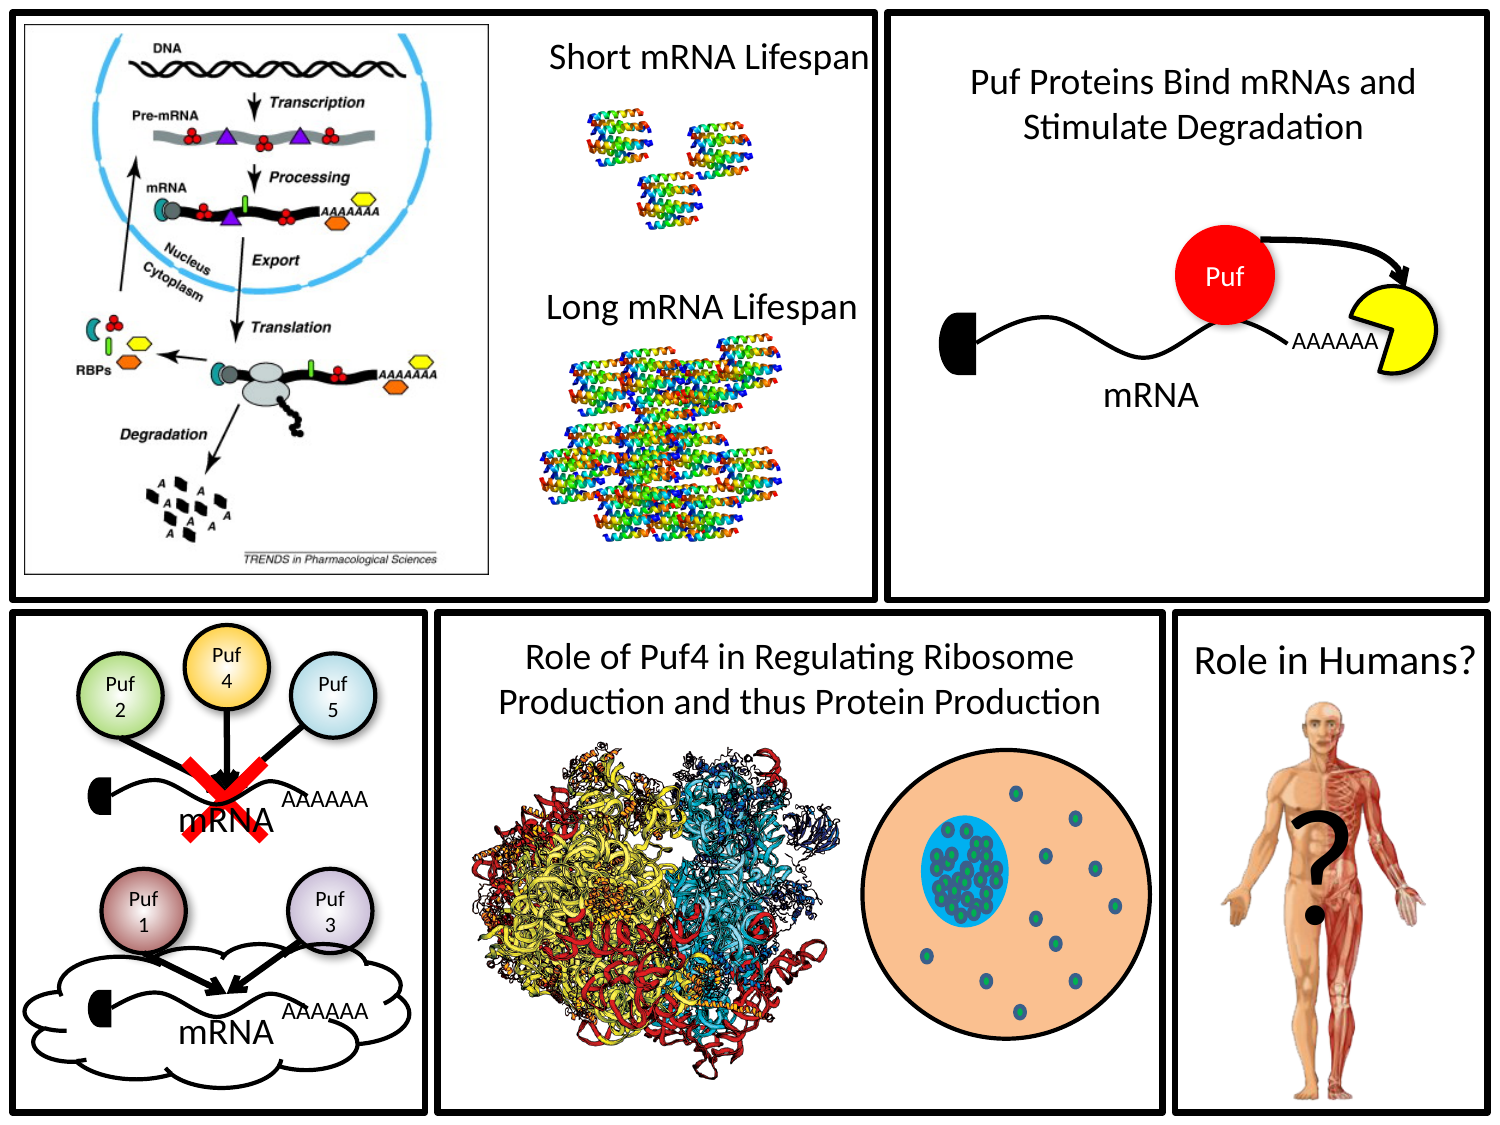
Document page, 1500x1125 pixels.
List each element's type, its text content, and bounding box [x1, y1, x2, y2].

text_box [862, 749, 1151, 1039]
picture [524, 324, 792, 551]
text_box mRNA [163, 824, 290, 848]
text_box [78, 624, 376, 792]
text_box [435, 610, 1165, 1115]
text_box Short mRNA Lifespan [877, 24, 885, 85]
picture [462, 737, 844, 1081]
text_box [87, 774, 363, 815]
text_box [87, 987, 363, 1028]
text_box [10, 610, 427, 1115]
text_box [1173, 610, 1490, 624]
text_box [1467, 690, 1490, 1115]
picture [572, 99, 763, 238]
text_box [10, 10, 877, 602]
picture [24, 24, 489, 575]
picture [1187, 662, 1463, 1125]
text_box [1173, 690, 1182, 1115]
text_box Role in Humans? [1145, 624, 1500, 690]
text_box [1308, 191, 1358, 337]
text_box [24, 868, 410, 1088]
text_box [885, 10, 1489, 602]
